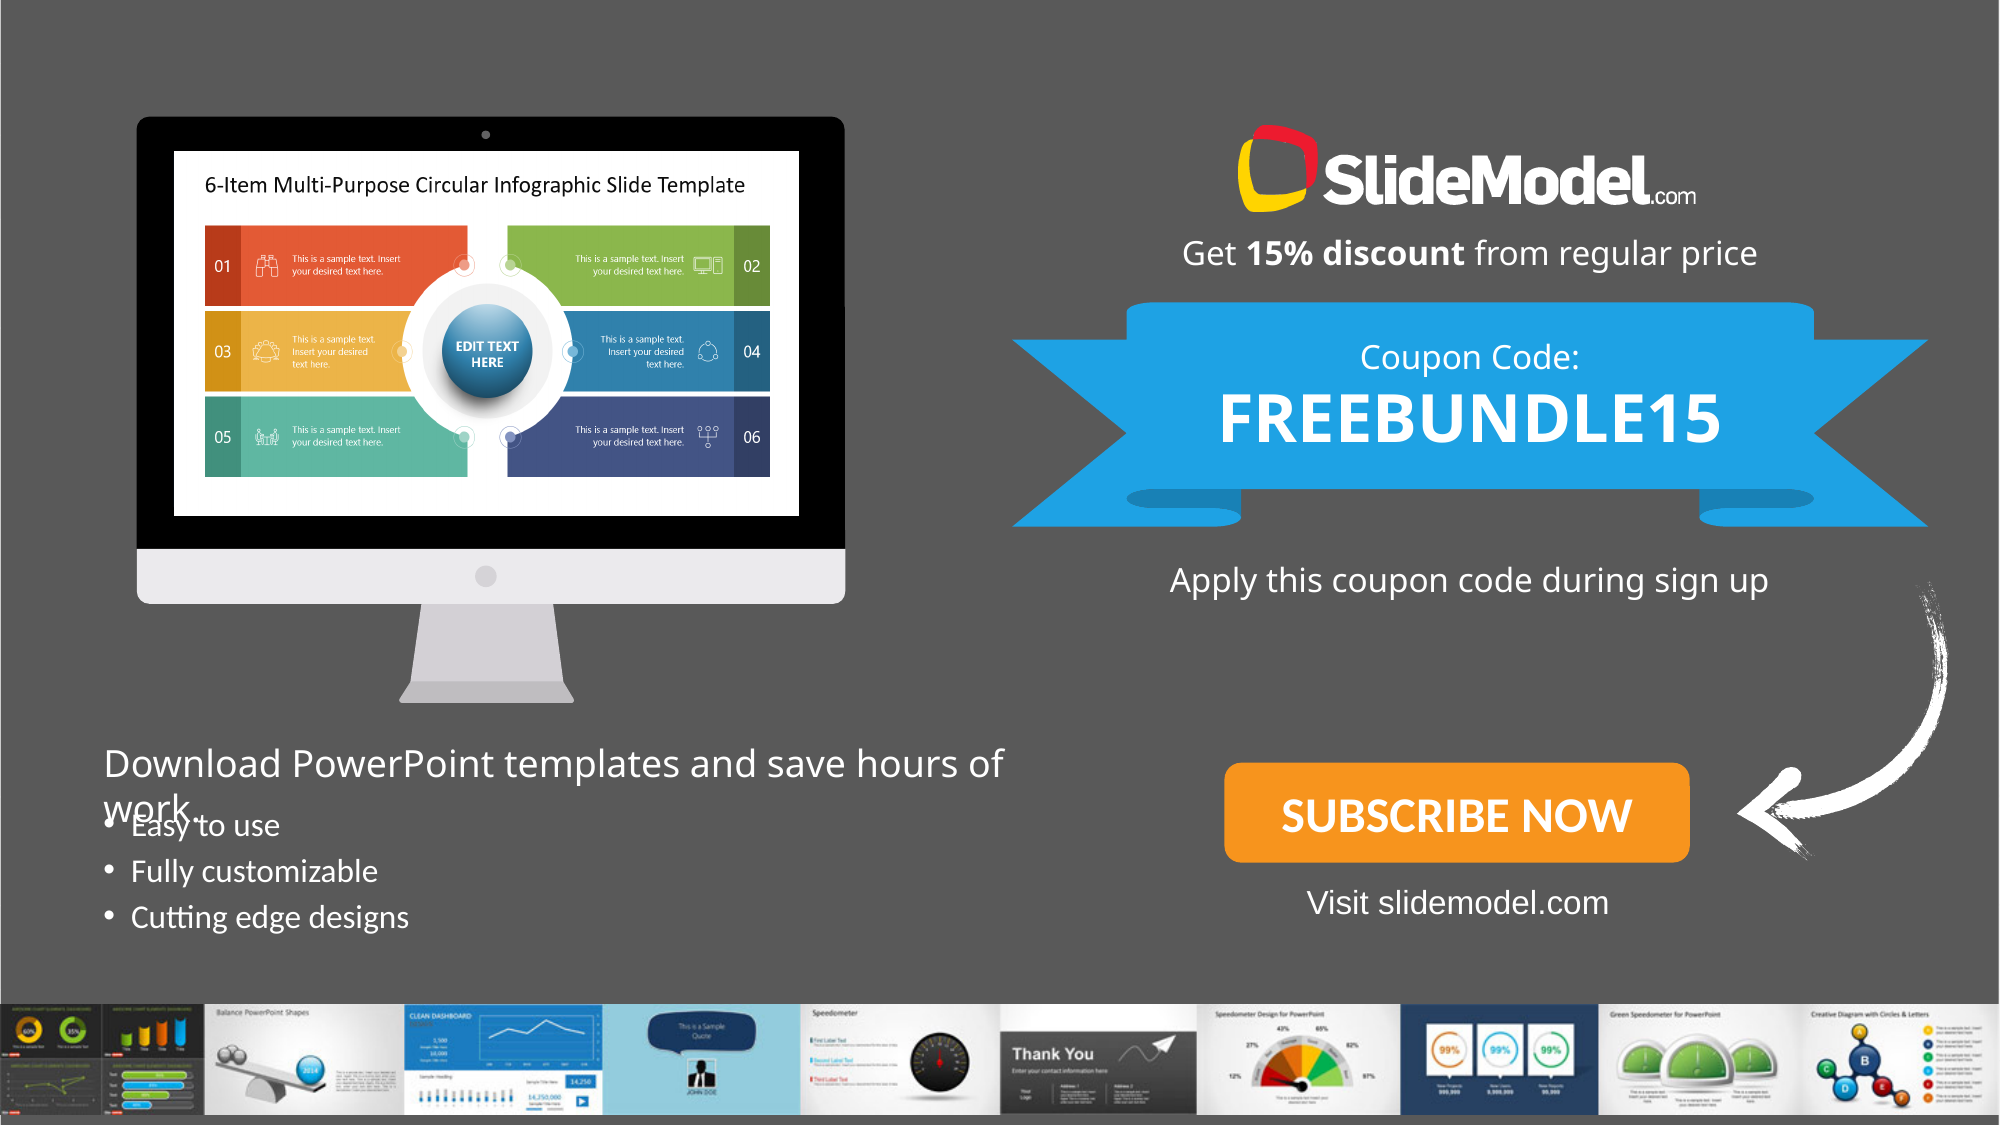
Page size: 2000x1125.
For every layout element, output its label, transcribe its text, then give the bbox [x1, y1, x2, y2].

text_box [1010, 300, 1931, 529]
picture [0, 1003, 1999, 1116]
text_box Visit slidemodel.com [1247, 874, 1669, 928]
text_box [1928, 587, 1937, 601]
text_box Download PowerPoint templates and save hours of work. [88, 732, 1059, 838]
text_box [0, 0, 2000, 1003]
text_box Coupon Code: FREEBUNDLE15 [1173, 328, 1768, 464]
picture [1237, 125, 1696, 213]
text_box SUBSCRIBE NOW [1222, 760, 1692, 865]
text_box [136, 116, 846, 704]
text_box Apply this coupon code during sign up [1129, 551, 1811, 607]
picture [174, 151, 800, 516]
text_box Easy to use Fully customizable Cutting edge designs [88, 838, 863, 943]
text_box Get 15% discount from regular price [1058, 225, 1883, 280]
text_box [1736, 594, 1949, 861]
